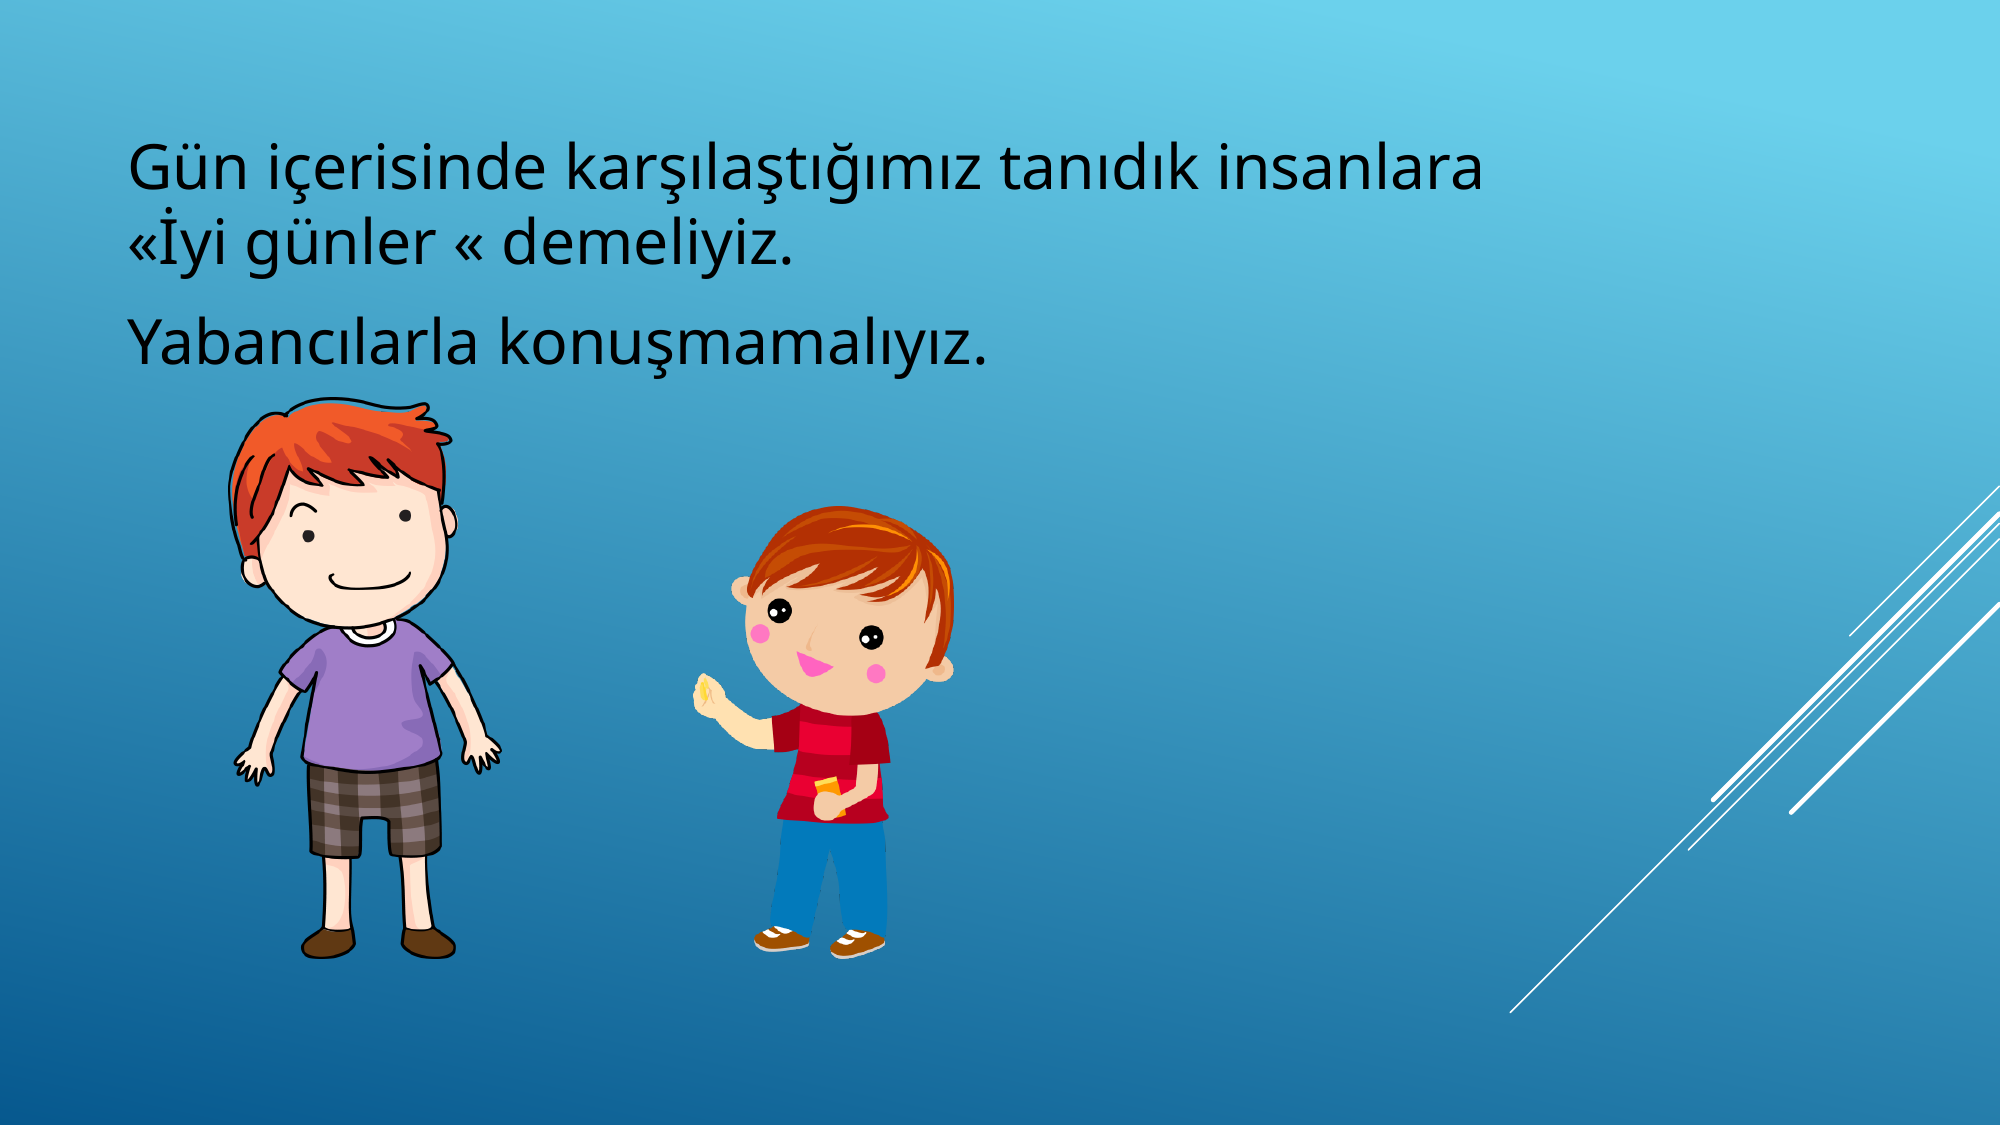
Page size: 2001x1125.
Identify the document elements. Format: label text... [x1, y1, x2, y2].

picture [653, 506, 994, 959]
picture [154, 397, 576, 959]
list Gün içerisinde karşılaştığımız tanıdık insanlara «İyi günler « demeliyiz. Yabancılarla konuşmamalıyız. [112, 112, 1513, 392]
